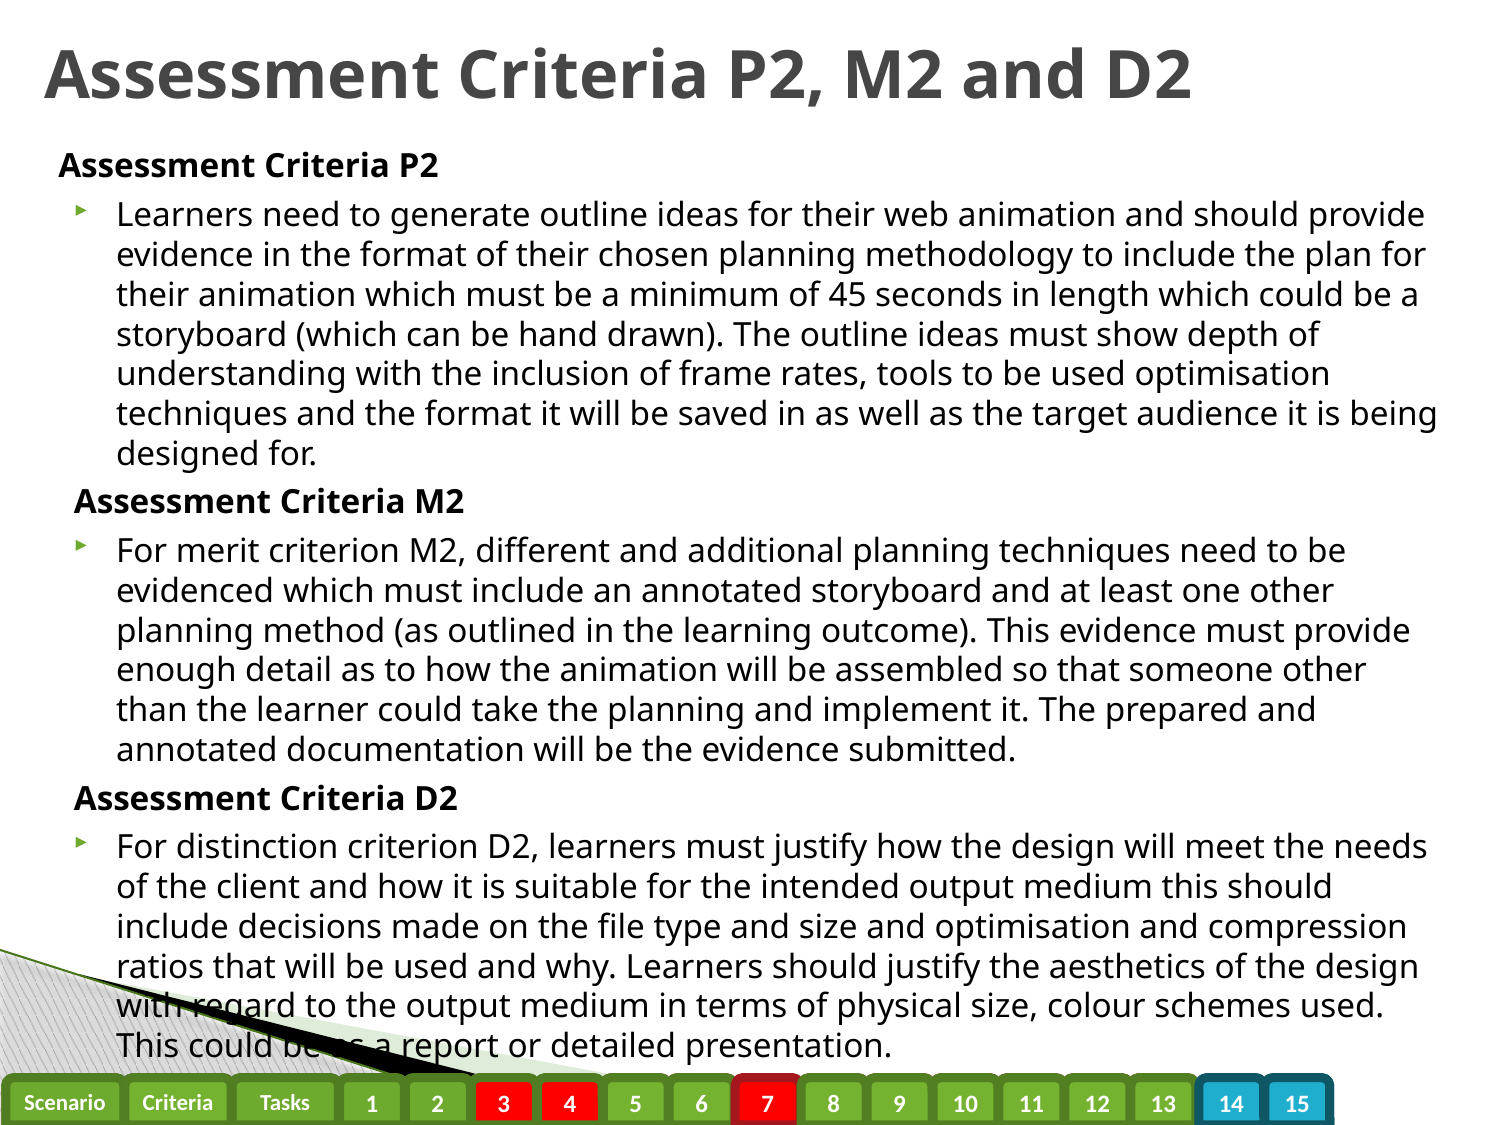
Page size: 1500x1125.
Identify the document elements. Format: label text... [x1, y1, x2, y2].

list Assessment Criteria P2 Learners need to generate outline ideas for their web animation and should provide evidence in the format of their chosen planning methodology to include the plan for their animation which must be a minimum of 45 seconds in length which could be a storyboard (which can be hand drawn). The outline ideas must show depth of understanding with the inclusion of frame rates, tools to be used optimisation techniques and the format it will be saved in as well as the target audience it is being designed for. Assessment Criteria M2 For merit criterion M2, different and additional planning techniques need to be evidenced which must include an annotated storyboard and at least one other planning method (as outlined in the learning outcome). This evidence must provide enough detail as to how the animation will be assembled so that someone other than the learner could take the planning and implement it. The prepared and annotated documentation will be the evidence submitted. Assessment Criteria D2 For distinction criterion D2, learners must justify how the design will meet the needs of the client and how it is suitable for the intended output medium this should include decisions made on the file type and size and optimisation and compression ratios that will be used and why. Learners should justify the aesthetics of the design with regard to the output medium in terms of physical size, colour schemes used. This could be as a report or detailed presentation. [41, 137, 1459, 1047]
title Assessment Criteria P2, M2 and D2 [29, 19, 1471, 126]
